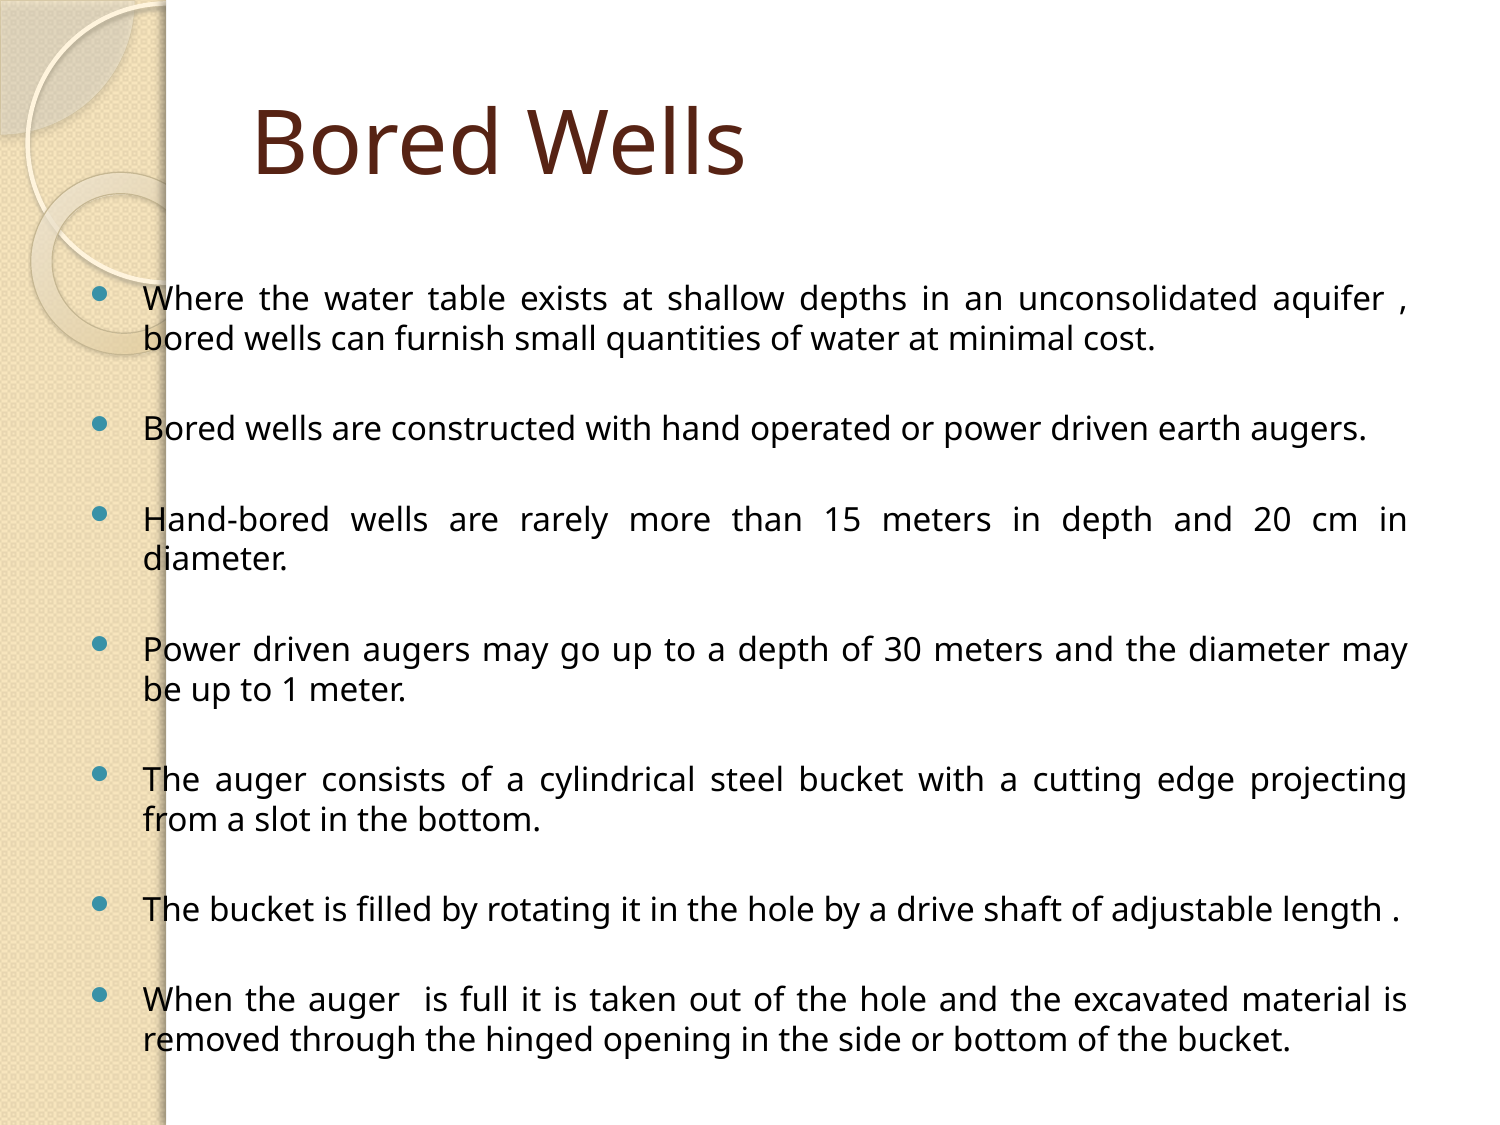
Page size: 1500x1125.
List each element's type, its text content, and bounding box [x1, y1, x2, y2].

list Where the water table exists at shallow depths in an unconsolidated aquifer , bored wells can furnish small quantities of water at minimal cost. Bored wells are constructed with hand operated or power driven earth augers. Hand-bored wells are rarely more than 15 meters in depth and 20 cm in diameter. Power driven augers may go up to a depth of 30 meters and the diameter may be up to 1 meter. The auger consists of a cylindrical steel bucket with a cutting edge projecting from a slot in the bottom. The bucket is filled by rotating it in the hole by a drive shaft of adjustable length . When the auger is full it is taken out of the hole and the excavated material is removed through the hinged opening in the side or bottom of the bucket. [75, 270, 1425, 1088]
title Bored Wells [235, 45, 1466, 233]
